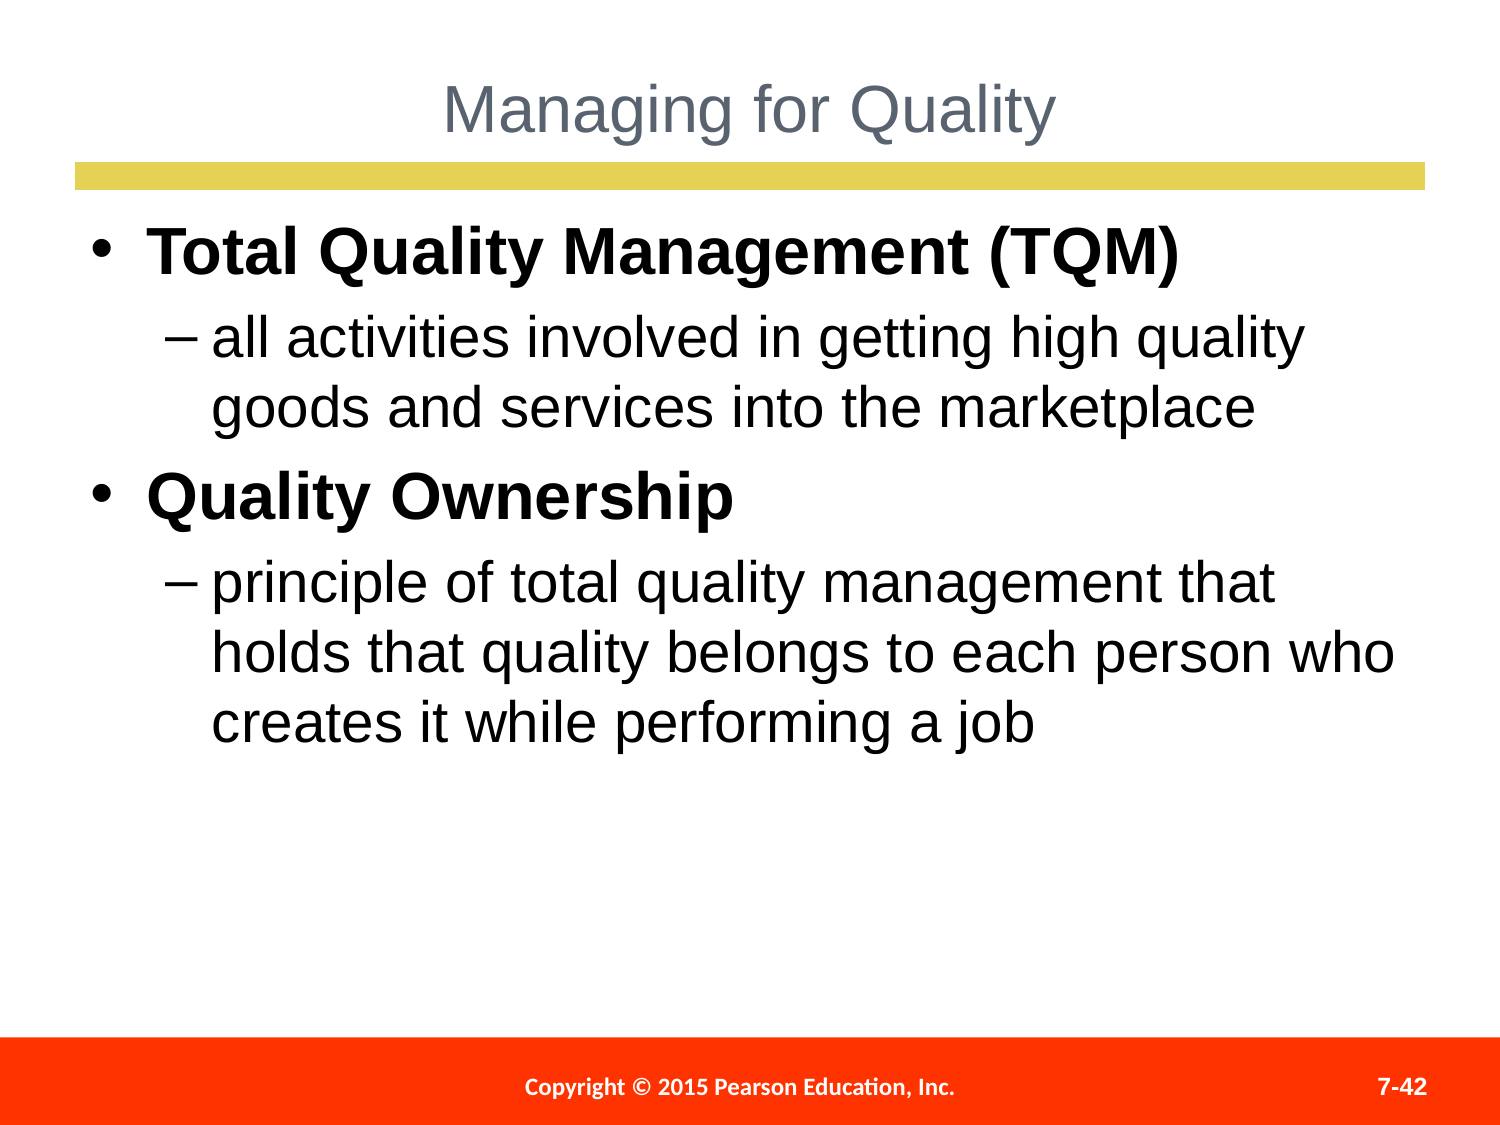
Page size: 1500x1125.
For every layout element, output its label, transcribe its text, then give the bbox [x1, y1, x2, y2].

list Total Quality Management (TQM) all activities involved in getting high quality goods and services into the marketplace Quality Ownership principle of total quality management that holds that quality belongs to each person who creates it while performing a job [74, 199, 1426, 1006]
title Managing for Quality [74, 12, 1426, 199]
